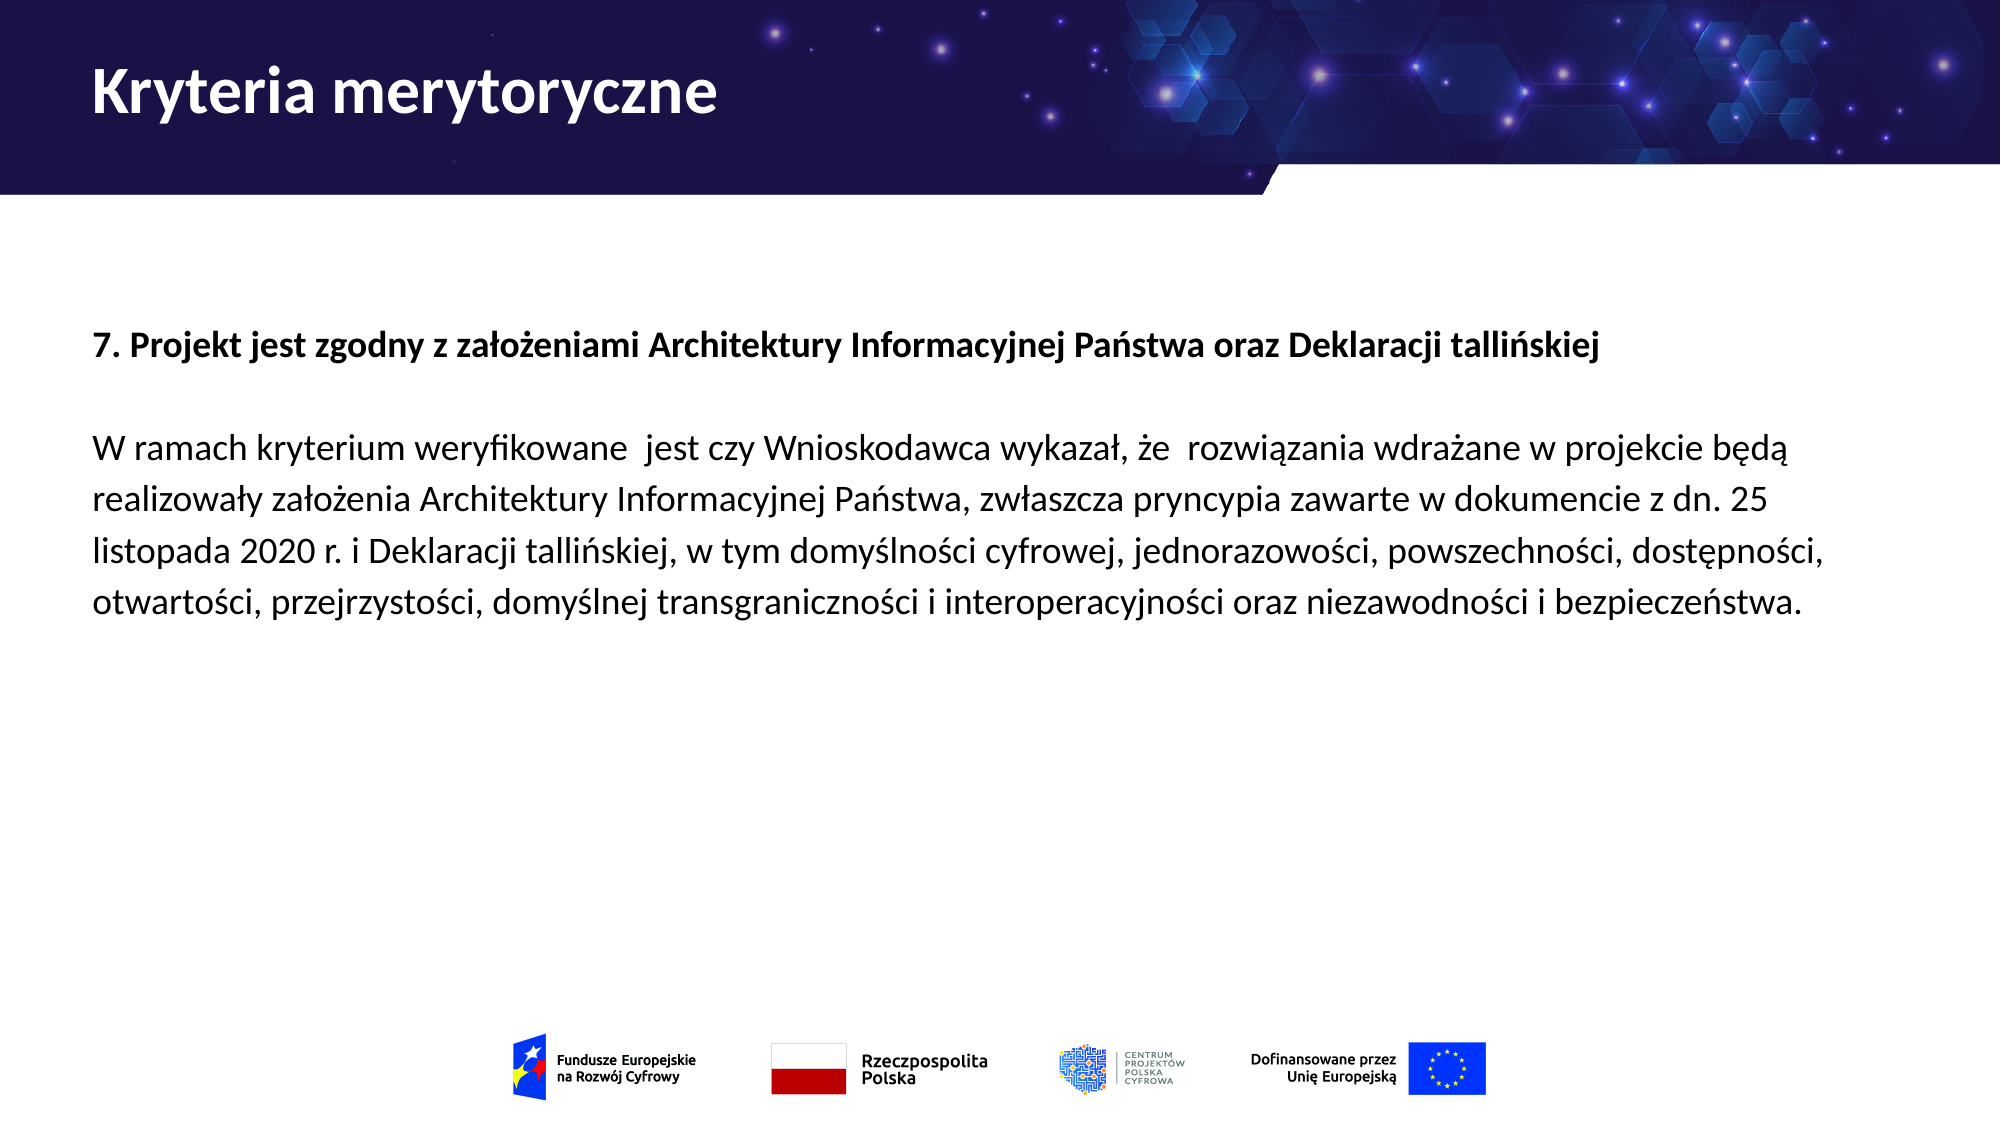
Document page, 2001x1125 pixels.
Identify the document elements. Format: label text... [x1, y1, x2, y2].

picture [0, 0, 2000, 195]
picture [491, 1011, 1509, 1122]
list 7. Projekt jest zgodny z założeniami Architektury Informacyjnej Państwa oraz Deklaracji tallińskiej W ramach kryterium weryfikowane jest czy Wnioskodawca wykazał, że rozwiązania wdrażane w projekcie będą realizowały założenia Architektury Informacyjnej Państwa, zwłaszcza pryncypia zawarte w dokumencie z dn. 25 listopada 2020 r. i Deklaracji tallińskiej, w tym domyślności cyfrowej, jednorazowości, powszechności, dostępności, otwartości, przejrzystości, domyślnej transgraniczności i interoperacyjności oraz niezawodności i bezpieczeństwa. [77, 261, 1863, 937]
title Kryteria merytoryczne [77, 46, 1863, 136]
